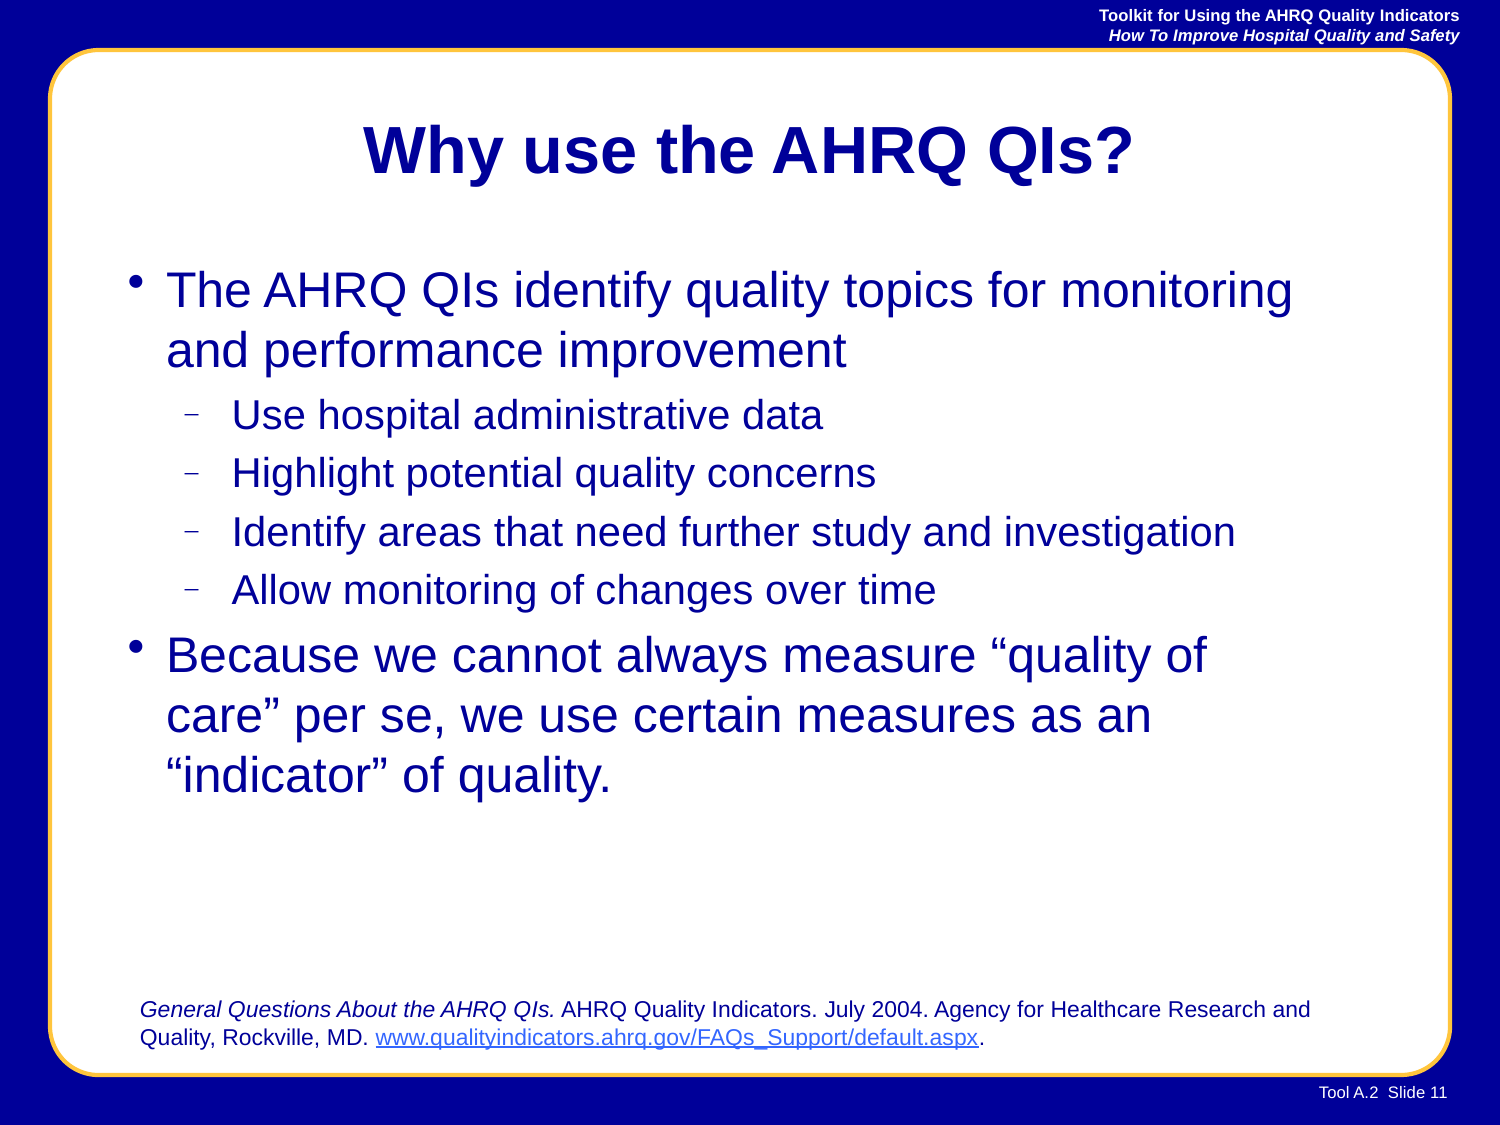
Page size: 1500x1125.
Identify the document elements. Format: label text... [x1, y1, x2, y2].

list The AHRQ QIs identify quality topics for monitoring and performance improvement Use hospital administrative data Highlight potential quality concerns Identify areas that need further study and investigation Allow monitoring of changes over time Because we cannot always measure “quality of care” per se, we use certain measures as an “indicator” of quality. [112, 249, 1351, 888]
text_box General Questions About the AHRQ QIs. AHRQ Quality Indicators. July 2004. Agency for Healthcare Research and Quality, Rockville, MD. www.qualityindicators.ahrq.gov/FAQs_Support/default.aspx. [124, 987, 1388, 1058]
title Why use the AHRQ QIs? [112, 99, 1388, 225]
